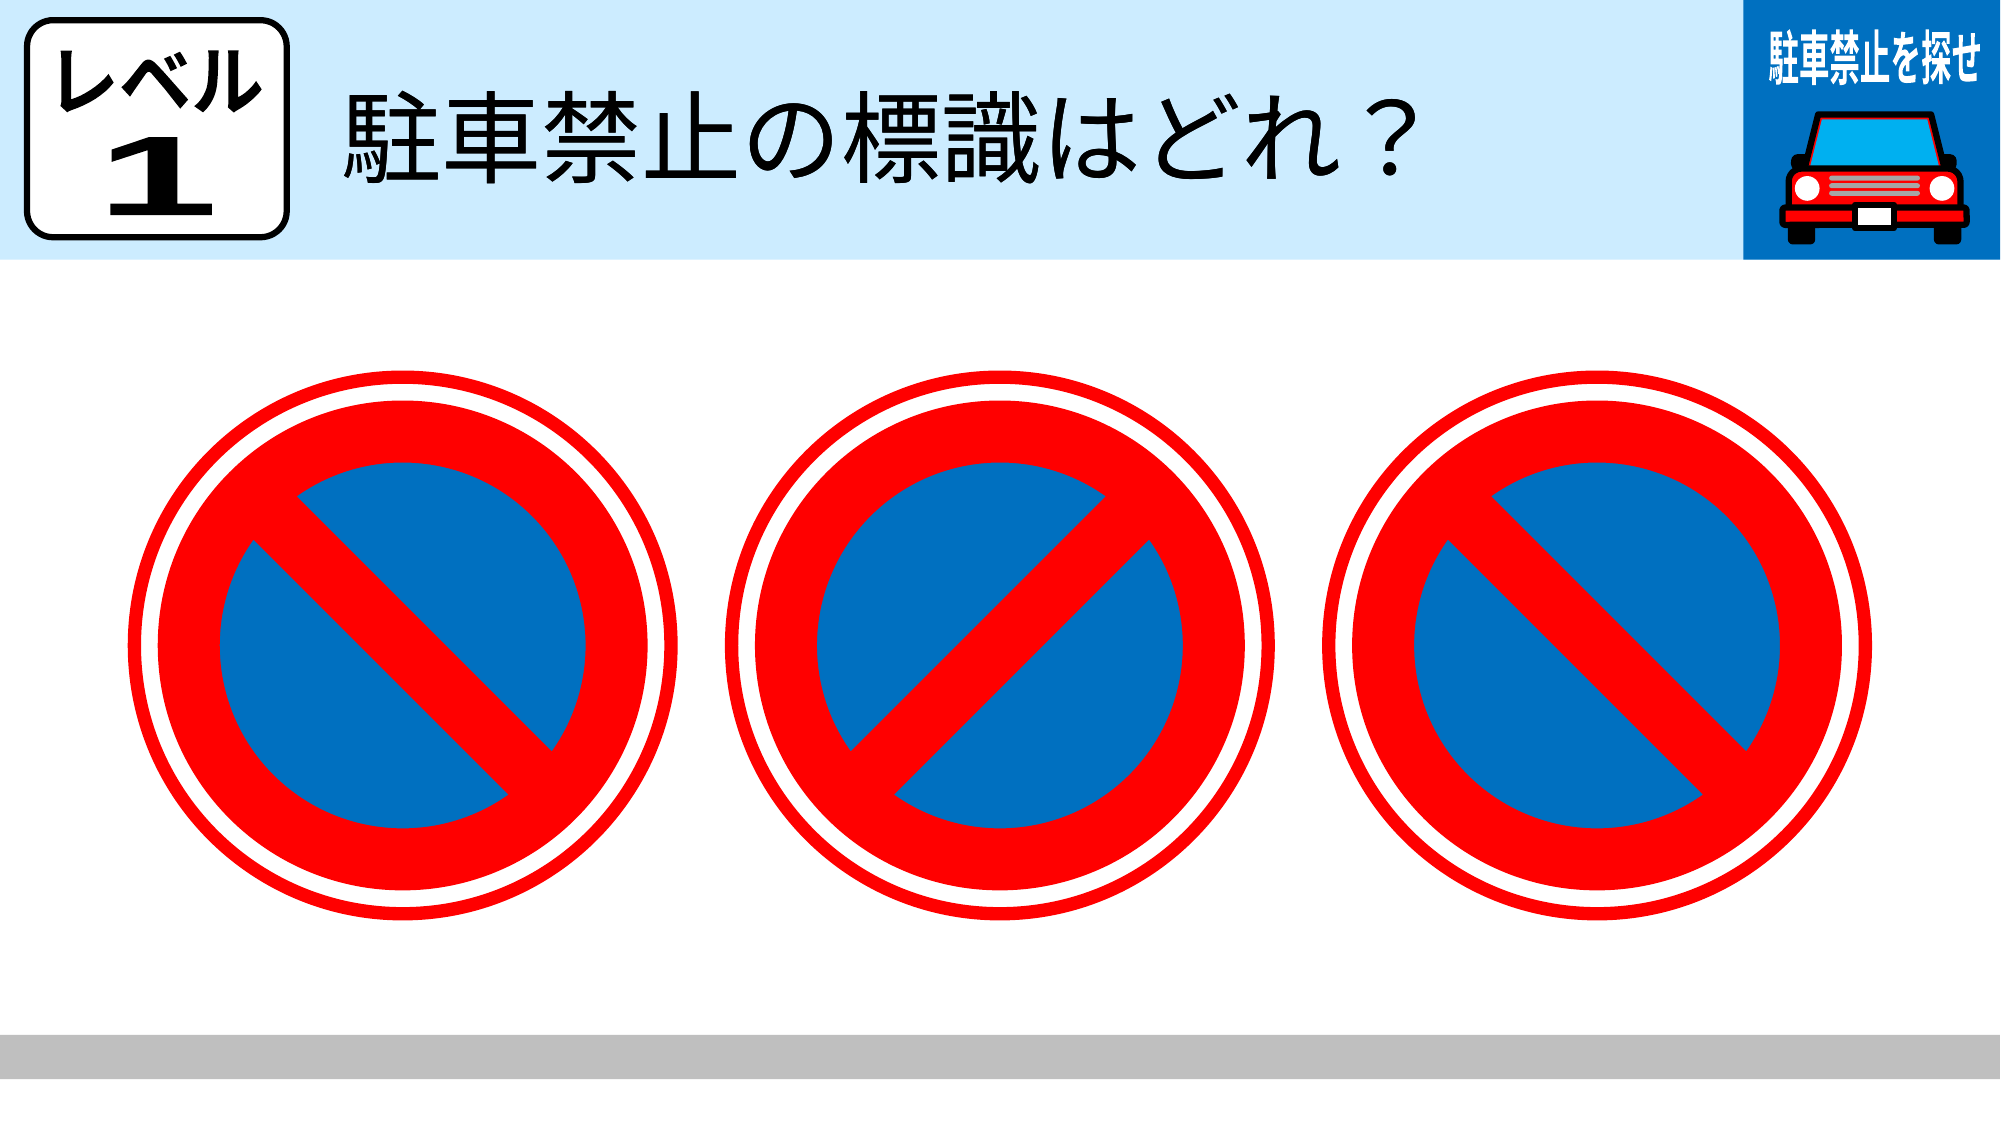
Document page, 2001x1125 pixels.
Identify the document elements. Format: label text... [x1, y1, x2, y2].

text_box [724, 370, 1276, 921]
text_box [127, 370, 678, 921]
text_box 駐車禁止の標識はどれ？ [326, 67, 1457, 203]
text_box [0, 1034, 2000, 1080]
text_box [1321, 370, 1873, 921]
